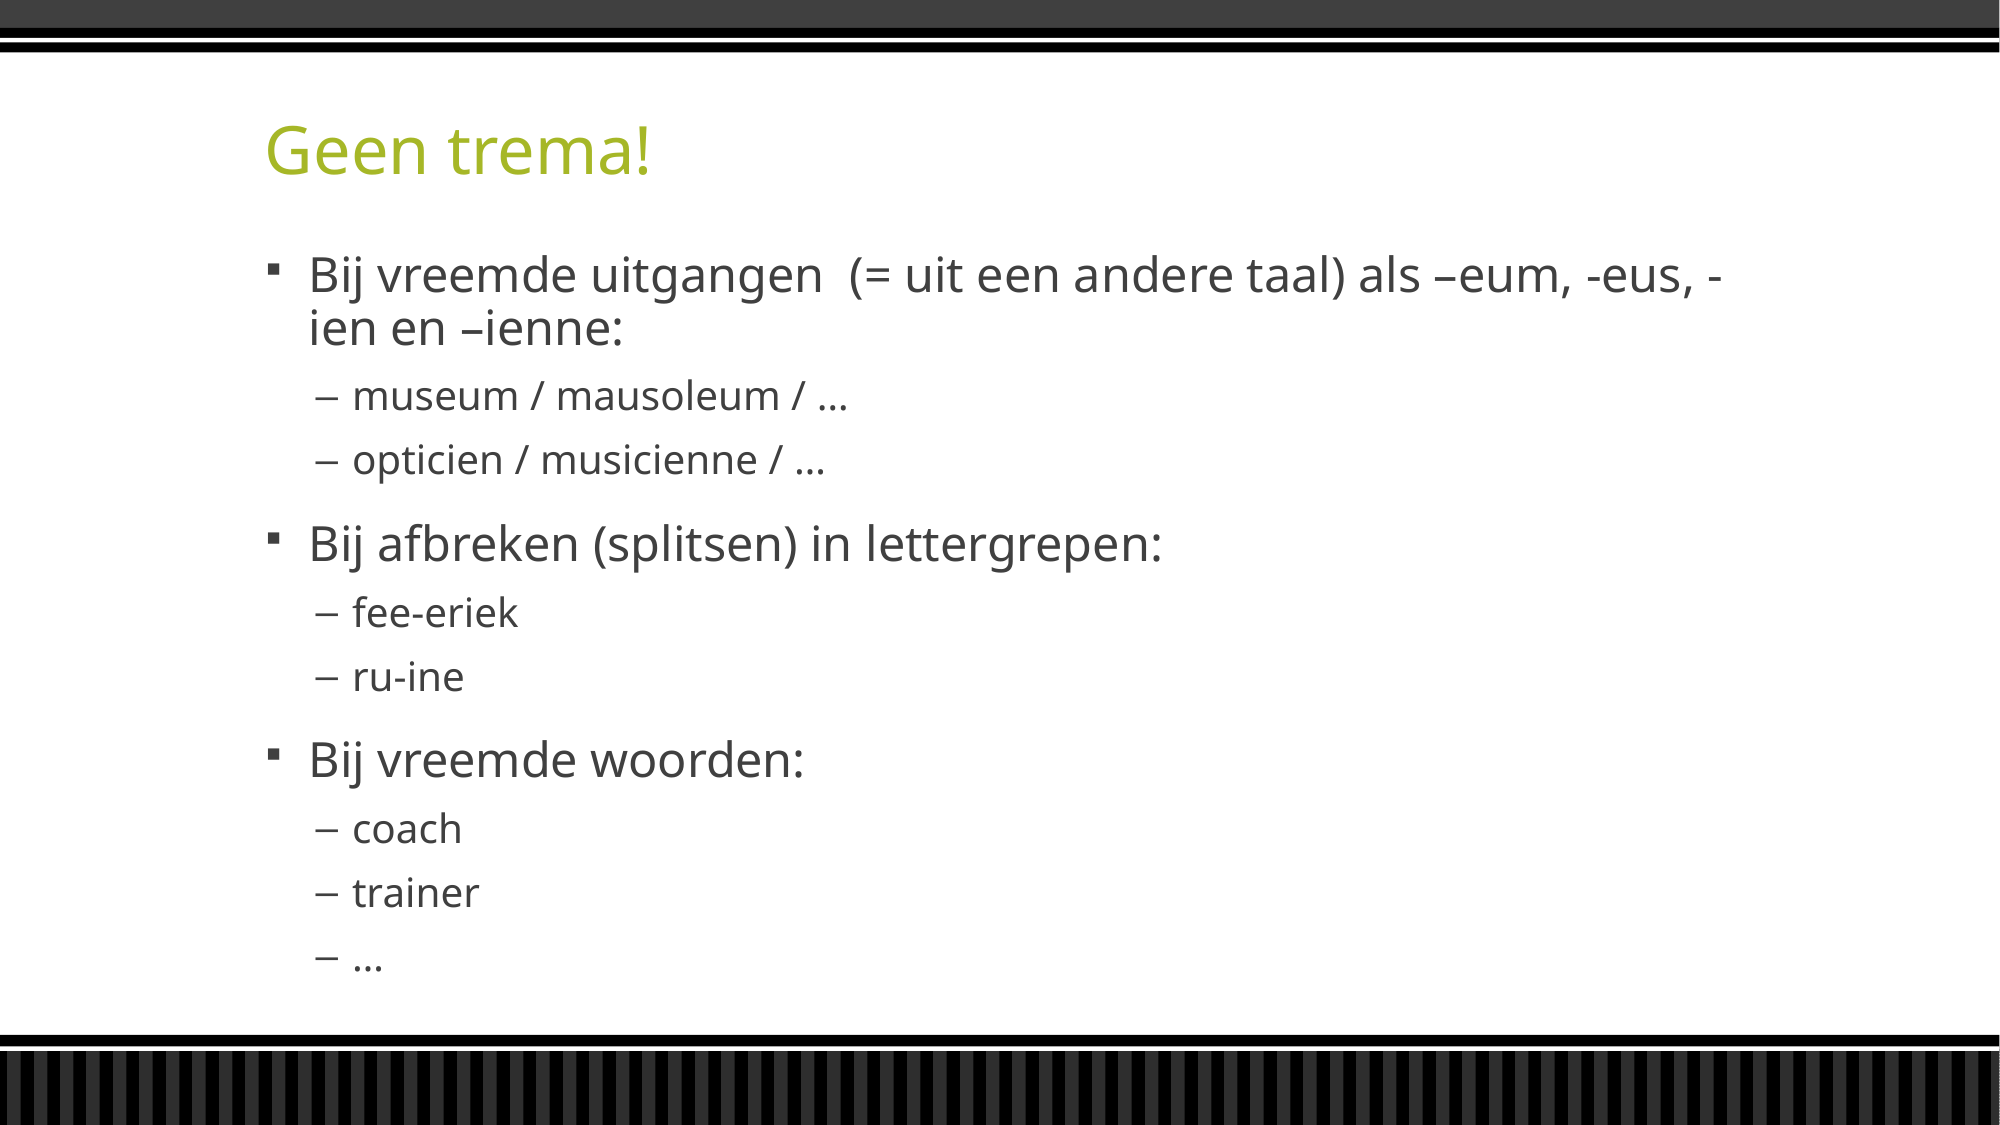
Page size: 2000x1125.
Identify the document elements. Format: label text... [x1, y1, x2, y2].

title Geen trema! [249, 99, 1750, 197]
list Bij vreemde uitgangen (= uit een andere taal) als –eum, -eus, -ien en –ienne: museum / mausoleum / … opticien / musicienne / … Bij afbreken (splitsen) in lettergrepen: fee-eriek ru-ine Bij vreemde woorden: coach trainer … [249, 243, 1750, 988]
